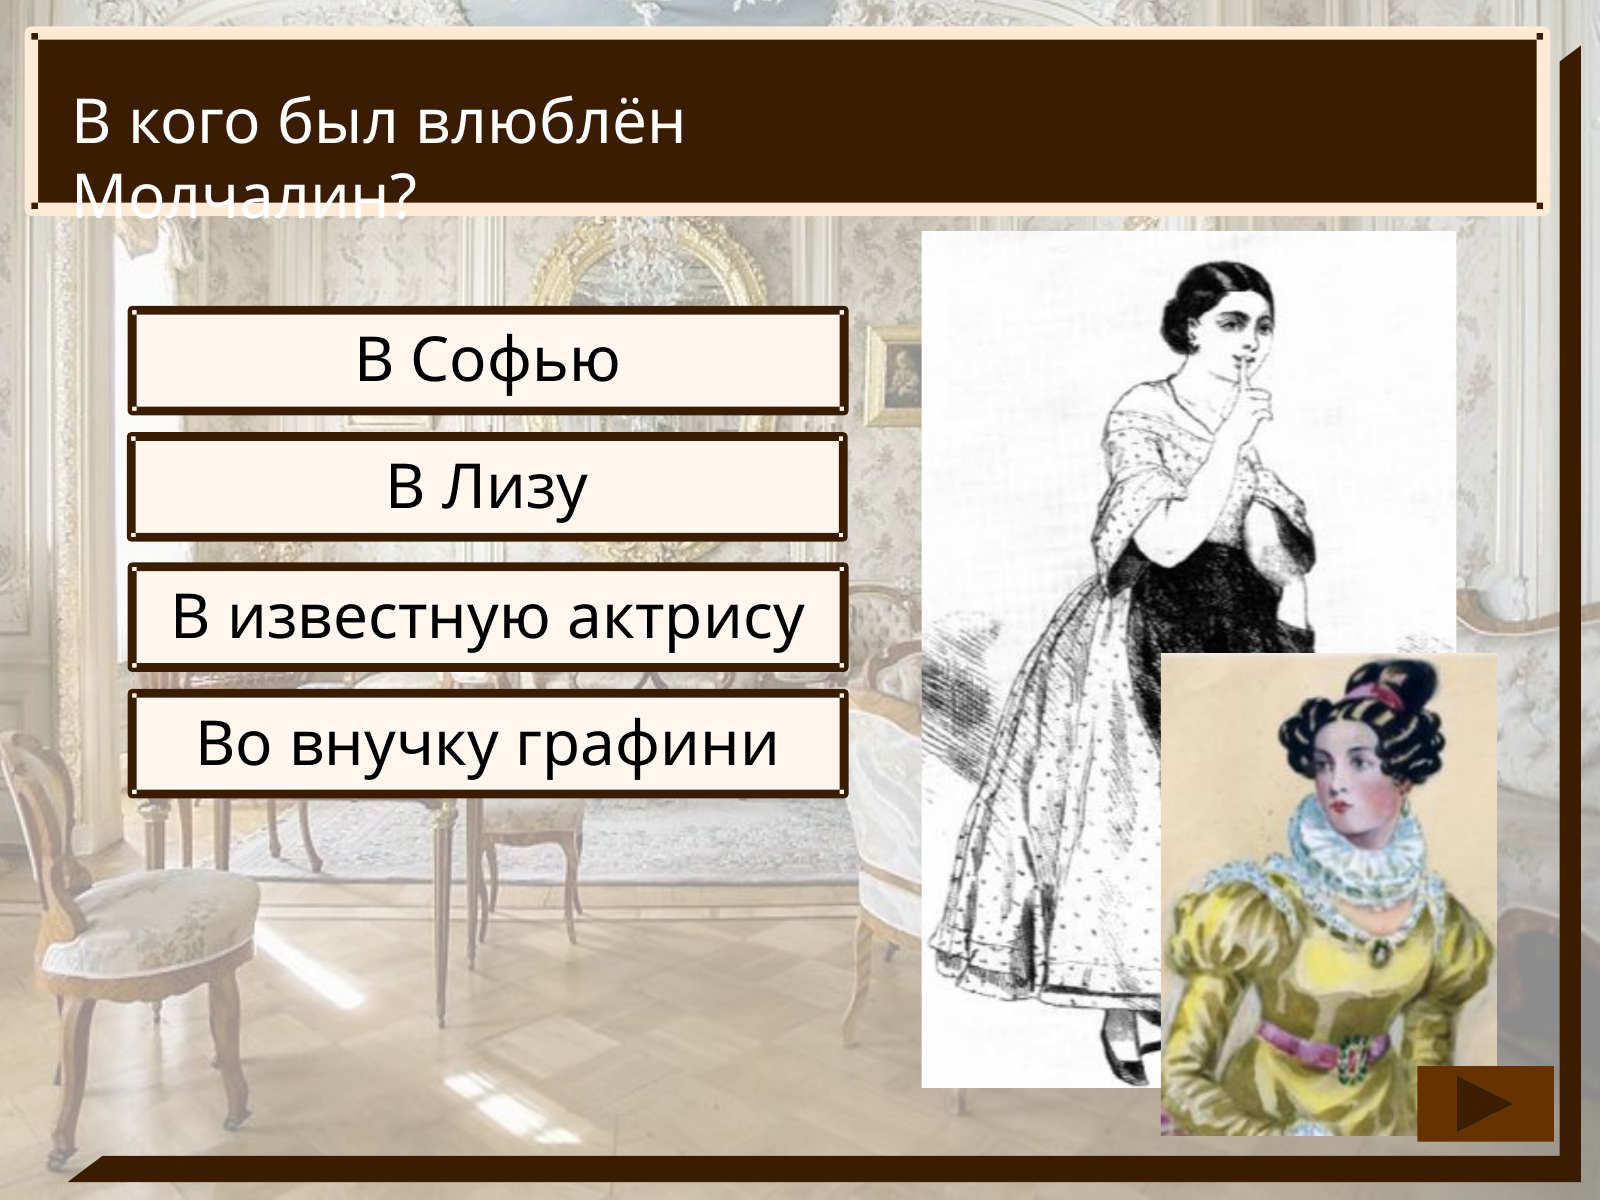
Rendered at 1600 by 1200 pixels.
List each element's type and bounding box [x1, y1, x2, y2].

text_box [127, 305, 849, 416]
text_box [67, 45, 1581, 1183]
text_box [126, 431, 848, 542]
text_box [1417, 1065, 1555, 1142]
text_box [24, 26, 1551, 217]
text_box [0, 0, 1600, 1200]
text_box [127, 562, 849, 673]
text_box [127, 688, 849, 799]
